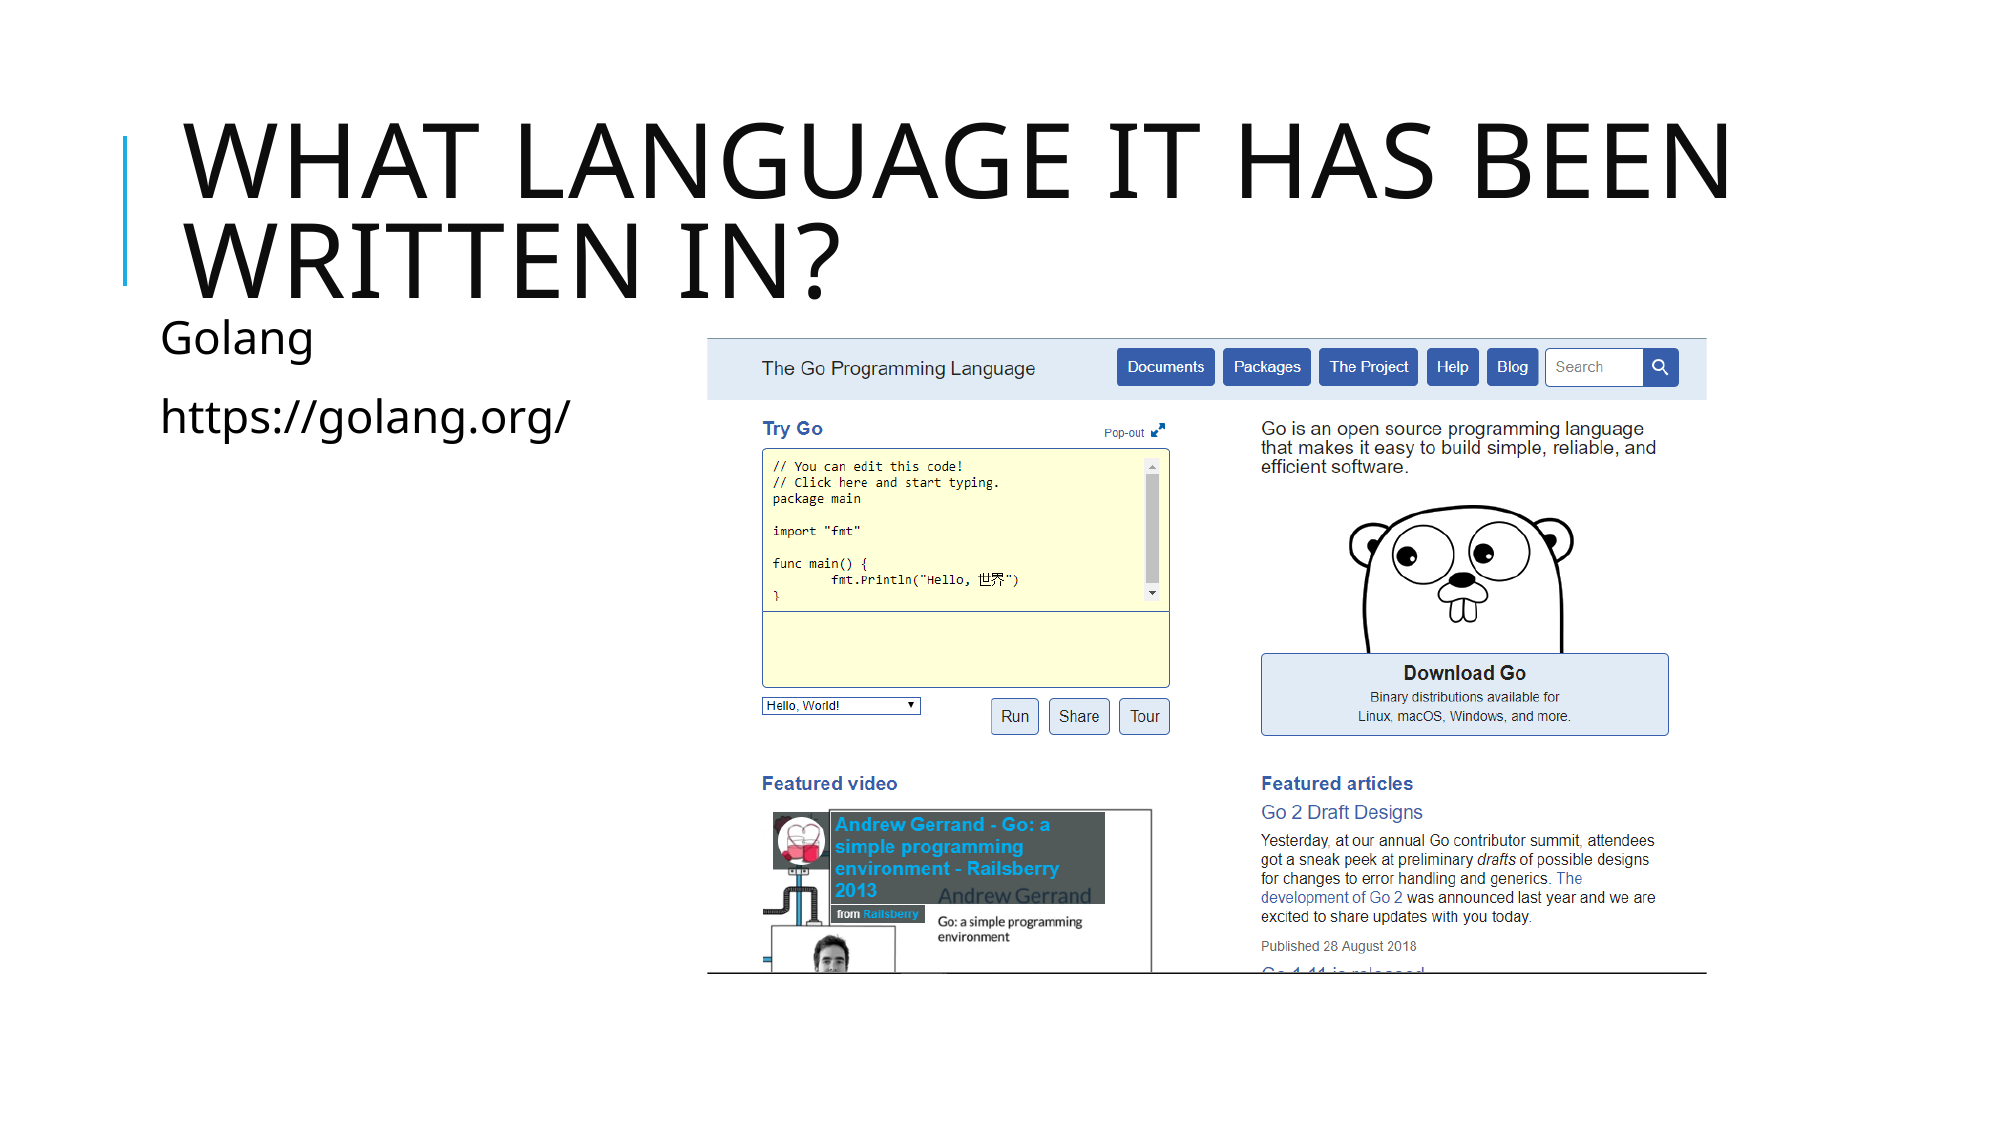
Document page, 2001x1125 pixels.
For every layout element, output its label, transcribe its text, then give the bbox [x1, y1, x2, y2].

title What language it has been written in? [168, 96, 1763, 307]
picture [707, 338, 1707, 975]
list Golang https://golang.org/ [137, 307, 1863, 1022]
